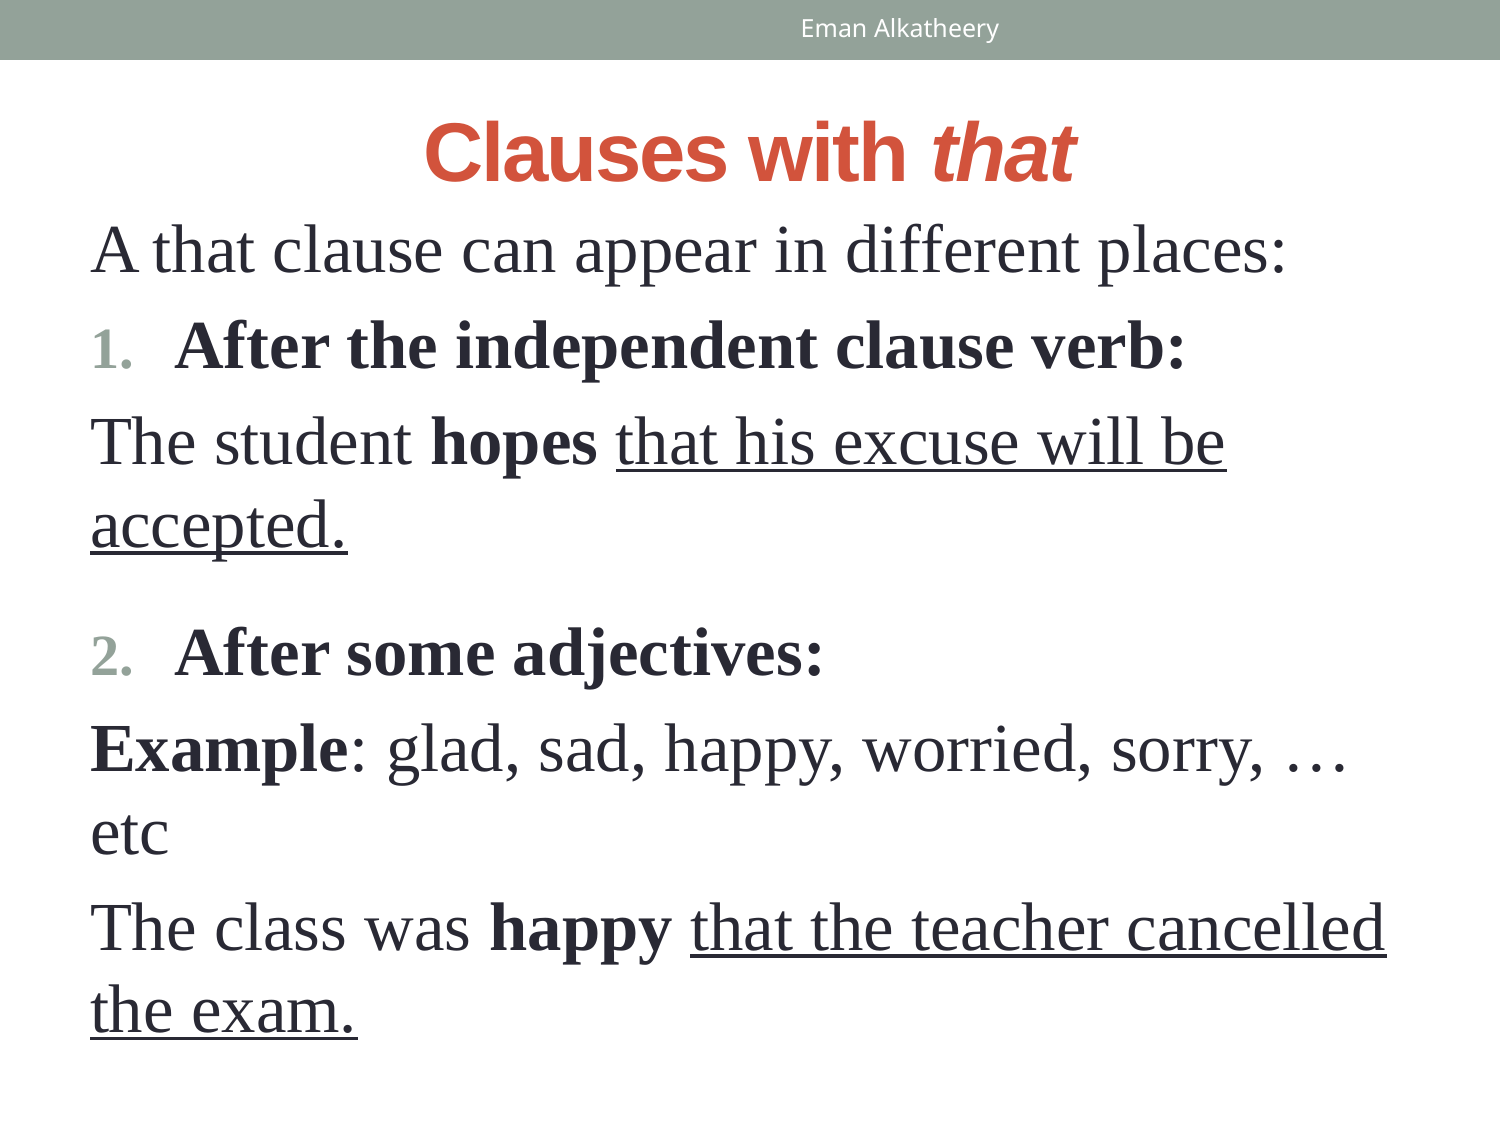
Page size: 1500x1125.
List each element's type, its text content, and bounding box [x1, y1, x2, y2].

footer Eman Alkatheery [562, 3, 1238, 57]
title Clauses with that [75, 87, 1425, 196]
list A that clause can appear in different places: After the independent clause verb: The student hopes that his excuse will be accepted. After some adjectives: Example: glad, sad, happy, worried, sorry, …etc The class was happy that the teacher cancelled the exam. [75, 196, 1425, 1039]
